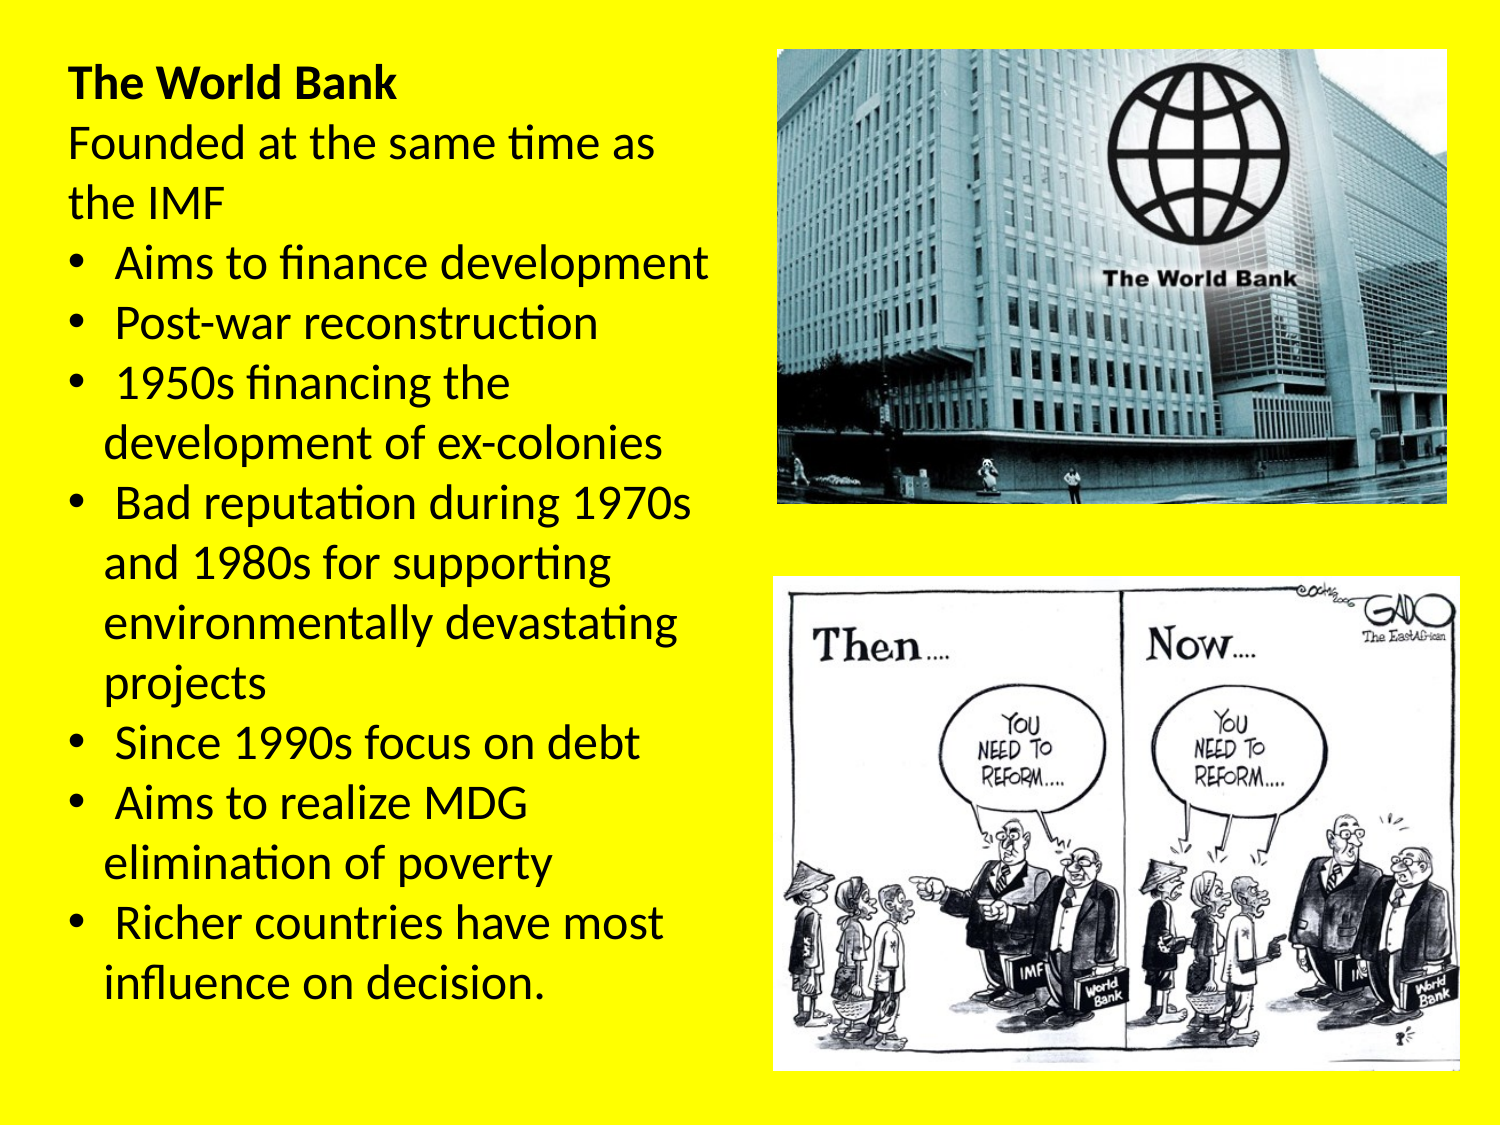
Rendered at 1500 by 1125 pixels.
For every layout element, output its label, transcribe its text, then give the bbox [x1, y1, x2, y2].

text_box The World Bank Founded at the same time as the IMF Aims to finance development Post-war reconstruction 1950s financing the development of ex-colonies Bad reputation during 1970s and 1980s for supporting environmentally devastating projects Since 1990s focus on debt Aims to realize MDG elimination of poverty Richer countries have most influence on decision. [53, 42, 727, 1018]
picture [777, 49, 1448, 504]
picture [773, 576, 1460, 1071]
